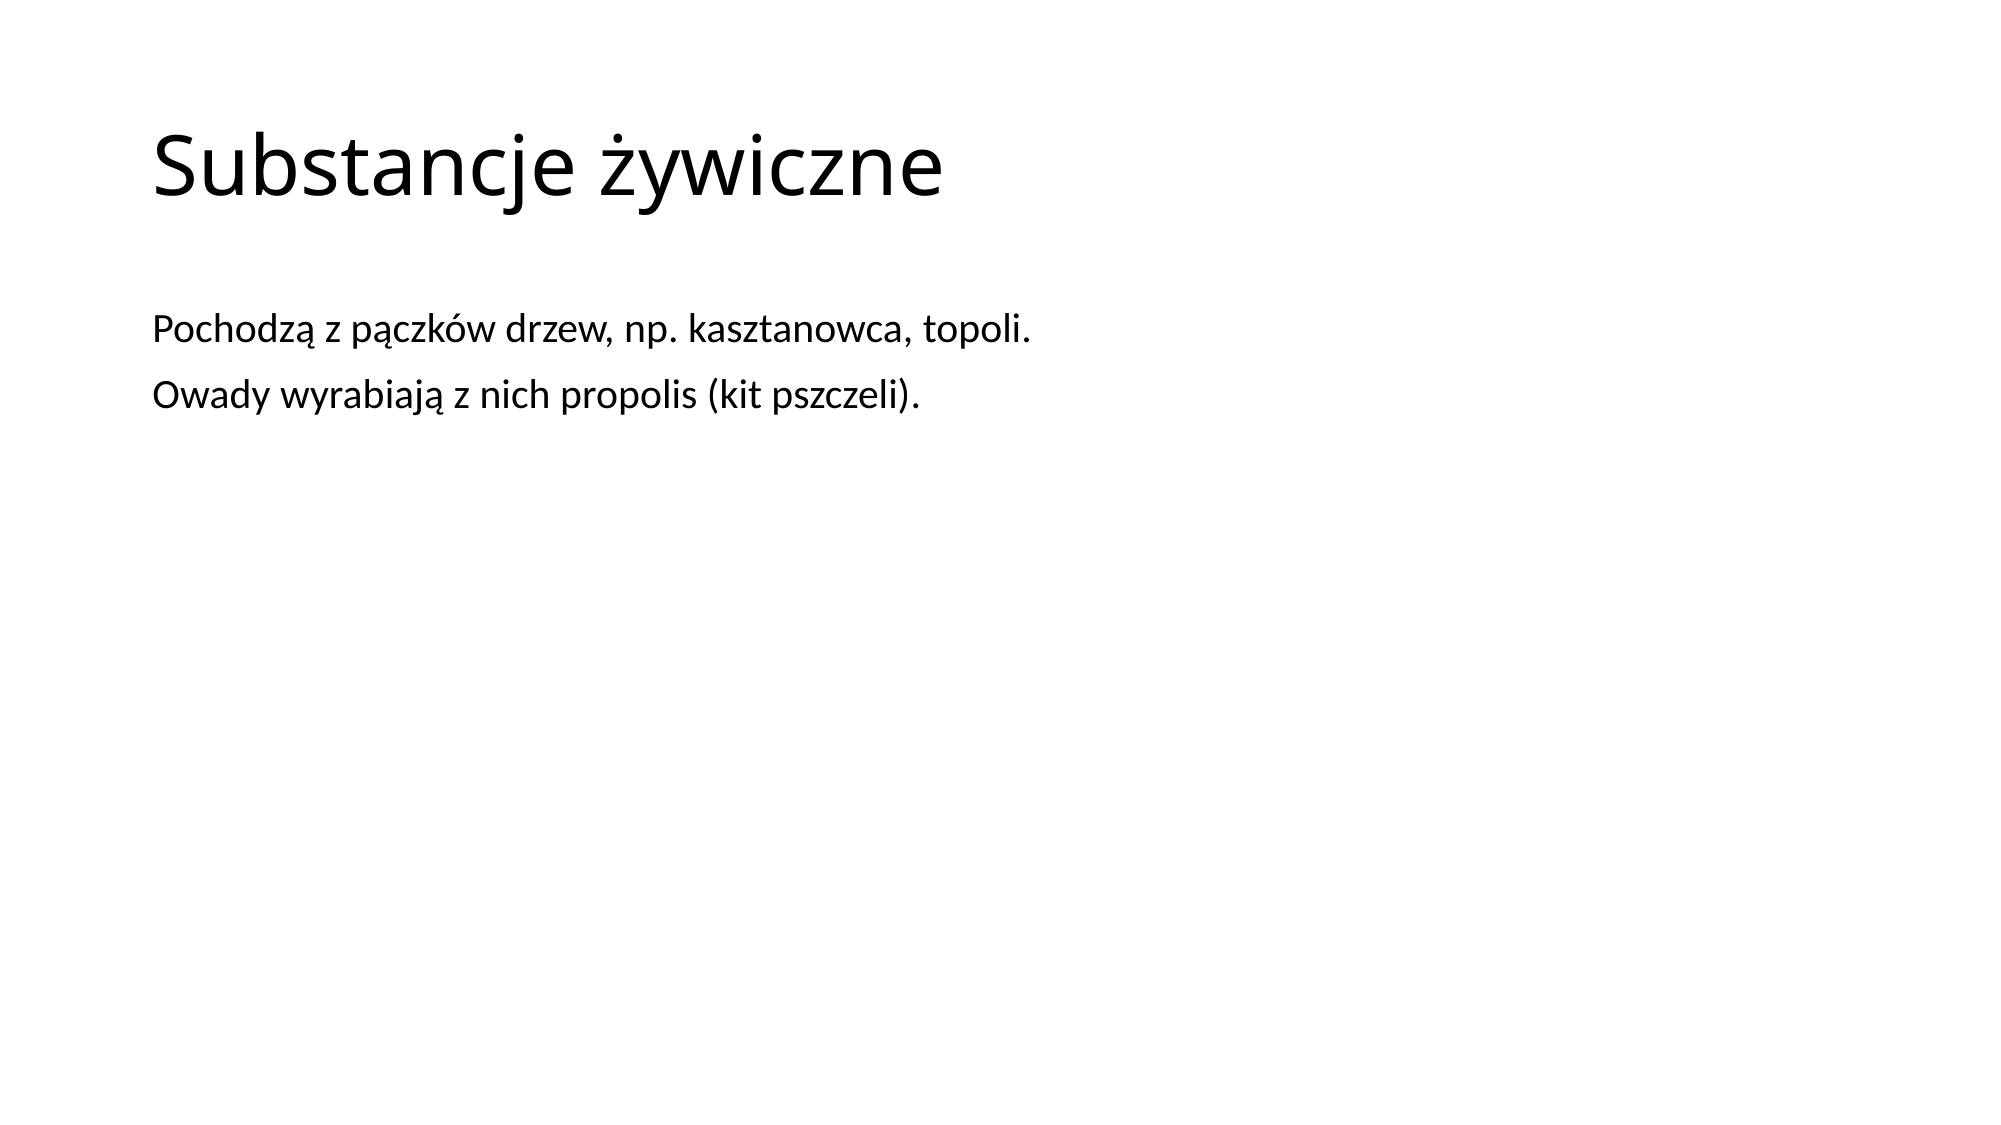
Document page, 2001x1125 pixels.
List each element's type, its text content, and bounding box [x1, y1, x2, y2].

title Substancje żywiczne [137, 59, 1863, 278]
list Pochodzą z pączków drzew, np. kasztanowca, topoli. Owady wyrabiają z nich propolis (kit pszczeli). [137, 299, 1863, 1014]
